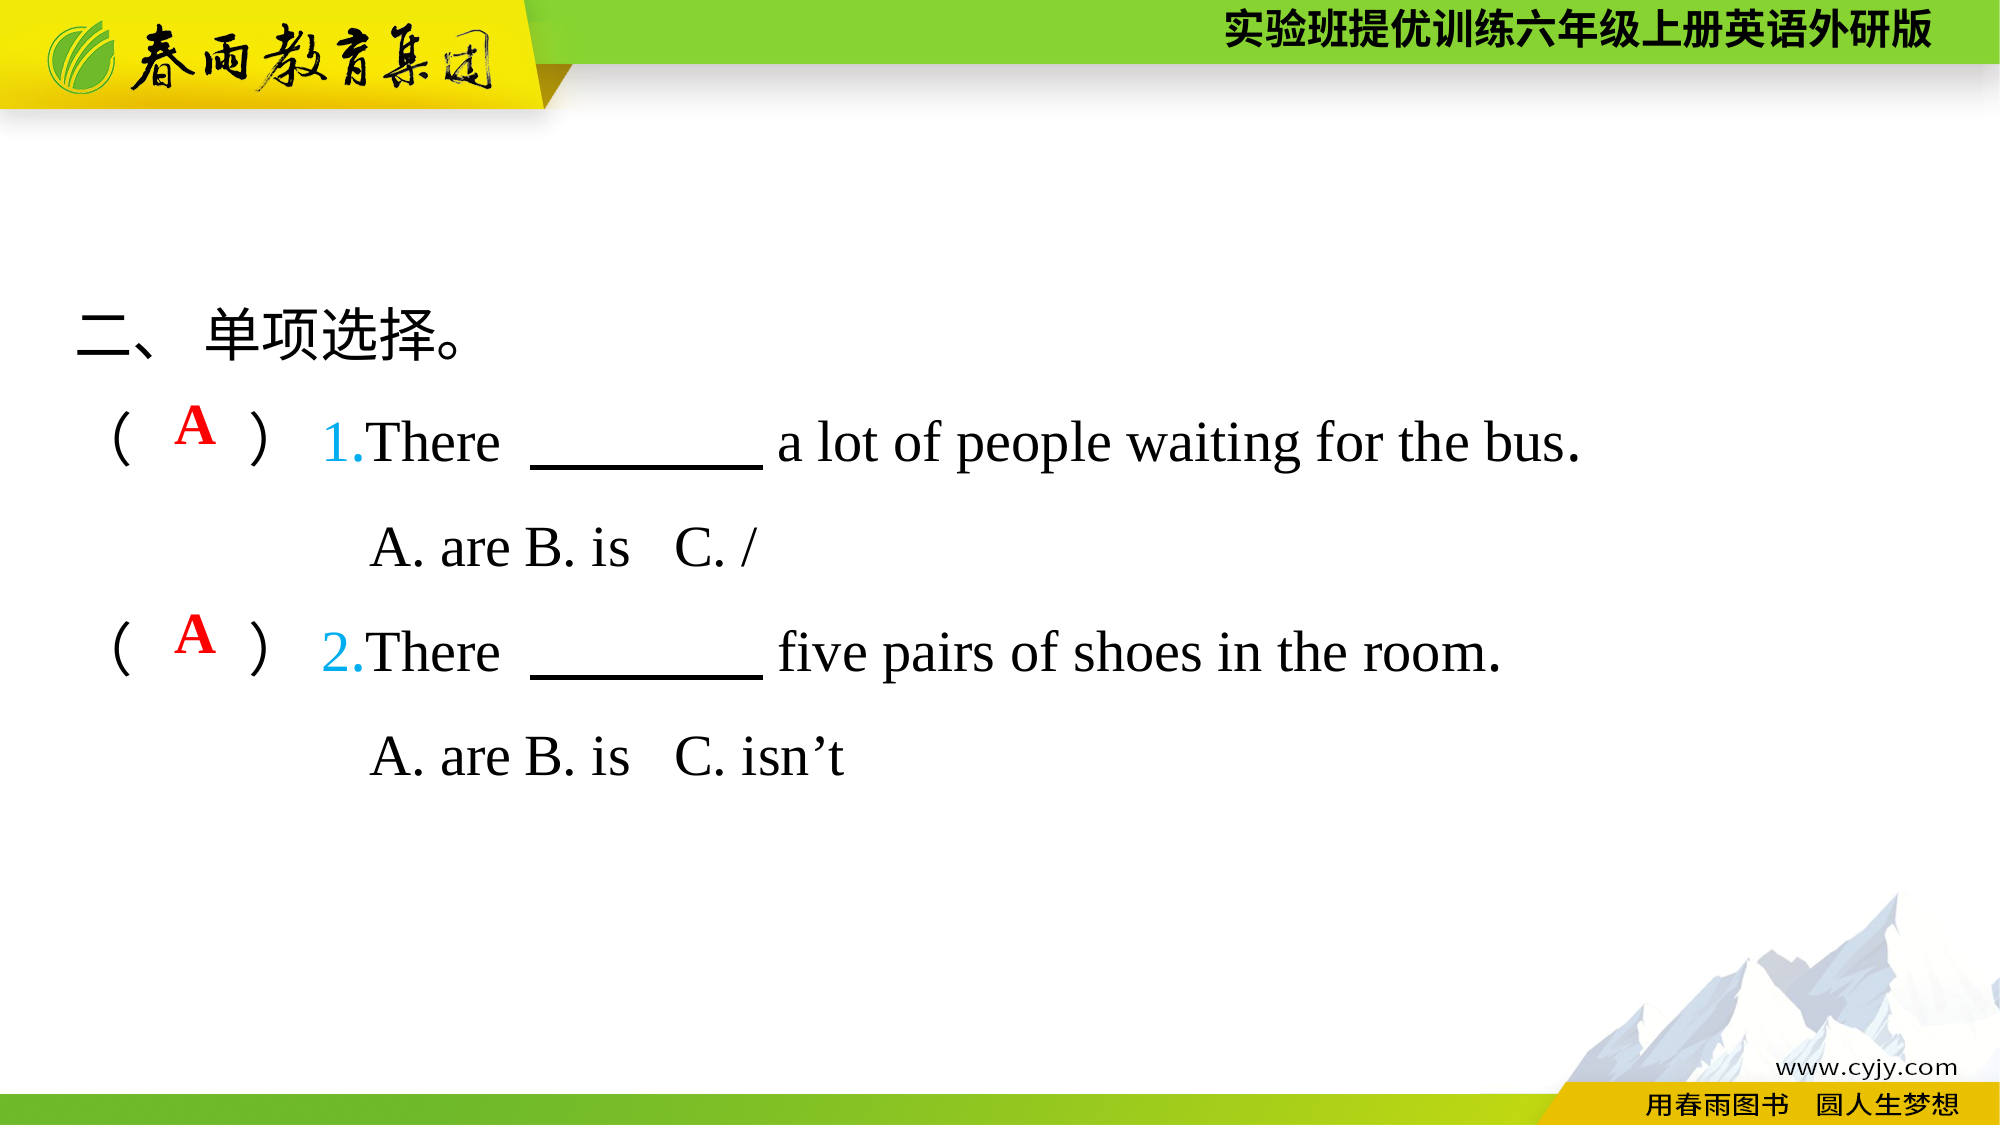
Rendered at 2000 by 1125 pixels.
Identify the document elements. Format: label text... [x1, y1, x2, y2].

list 二、 单项选择。 （ ）1.There a lot of people waiting for the bus. A. are B. is C. / （ ）2.There five pairs of shoes in the room. A. are B. is C. isn’t [59, 255, 1944, 788]
picture [0, 0, 2000, 1125]
text_box A [159, 587, 233, 673]
text_box A [159, 379, 233, 464]
